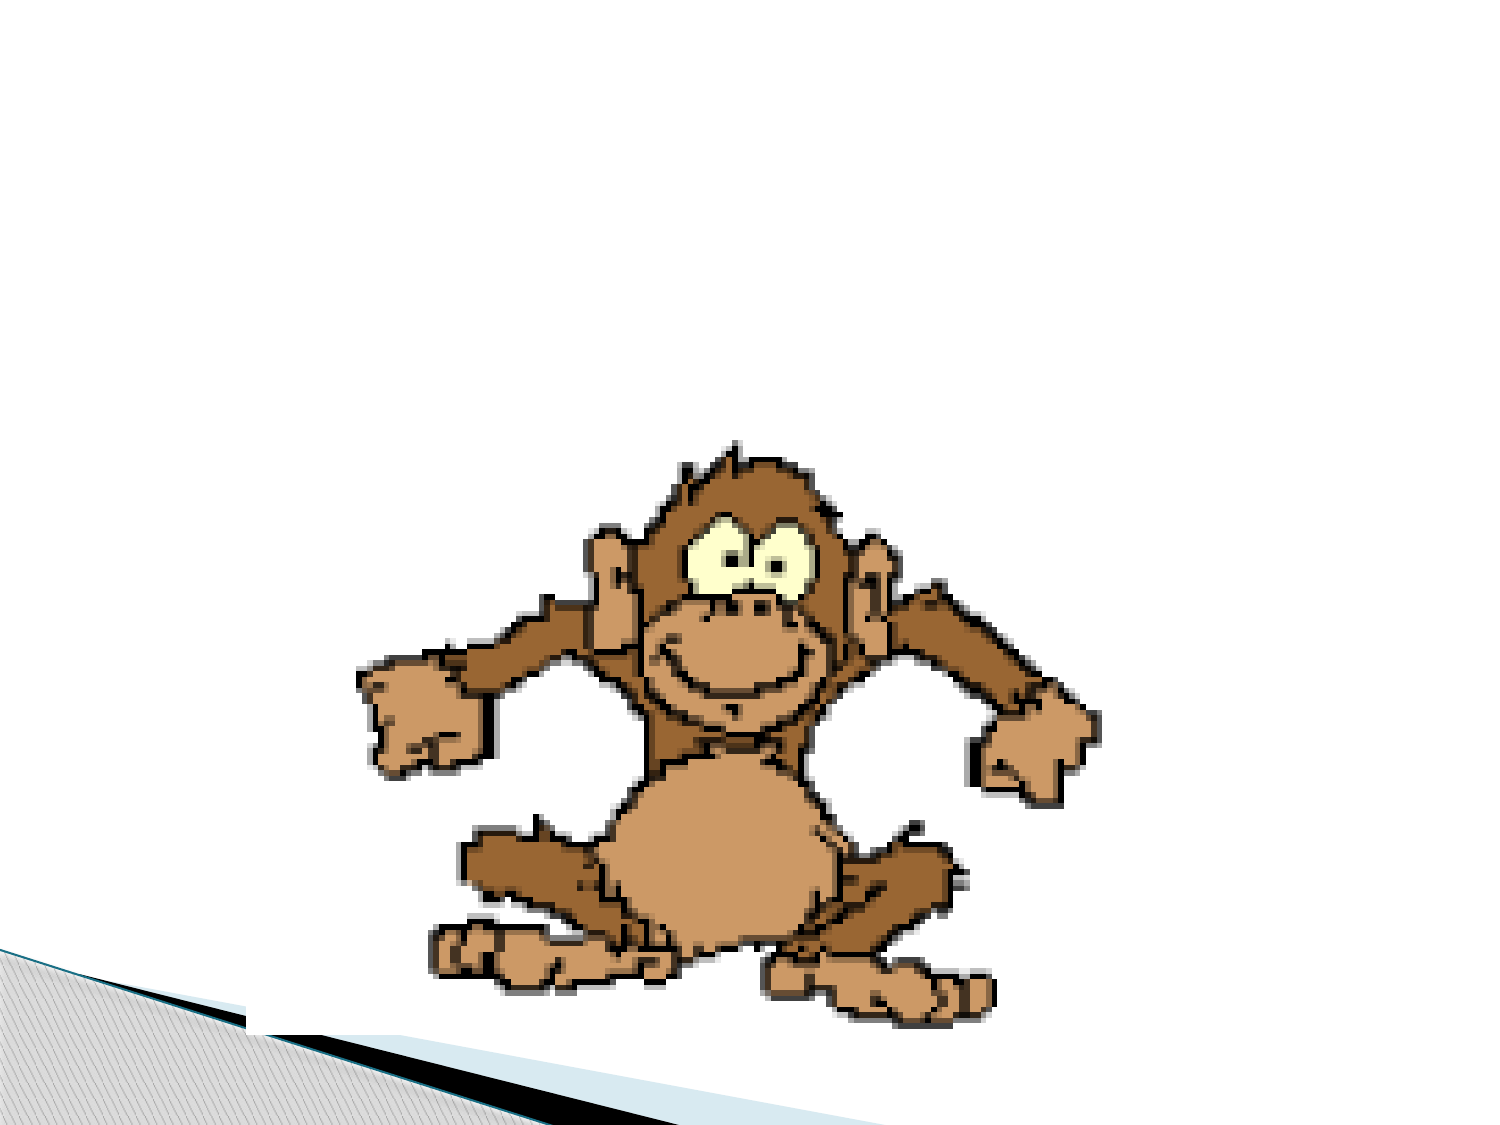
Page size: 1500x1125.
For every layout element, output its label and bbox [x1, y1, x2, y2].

picture [245, 0, 1219, 1035]
